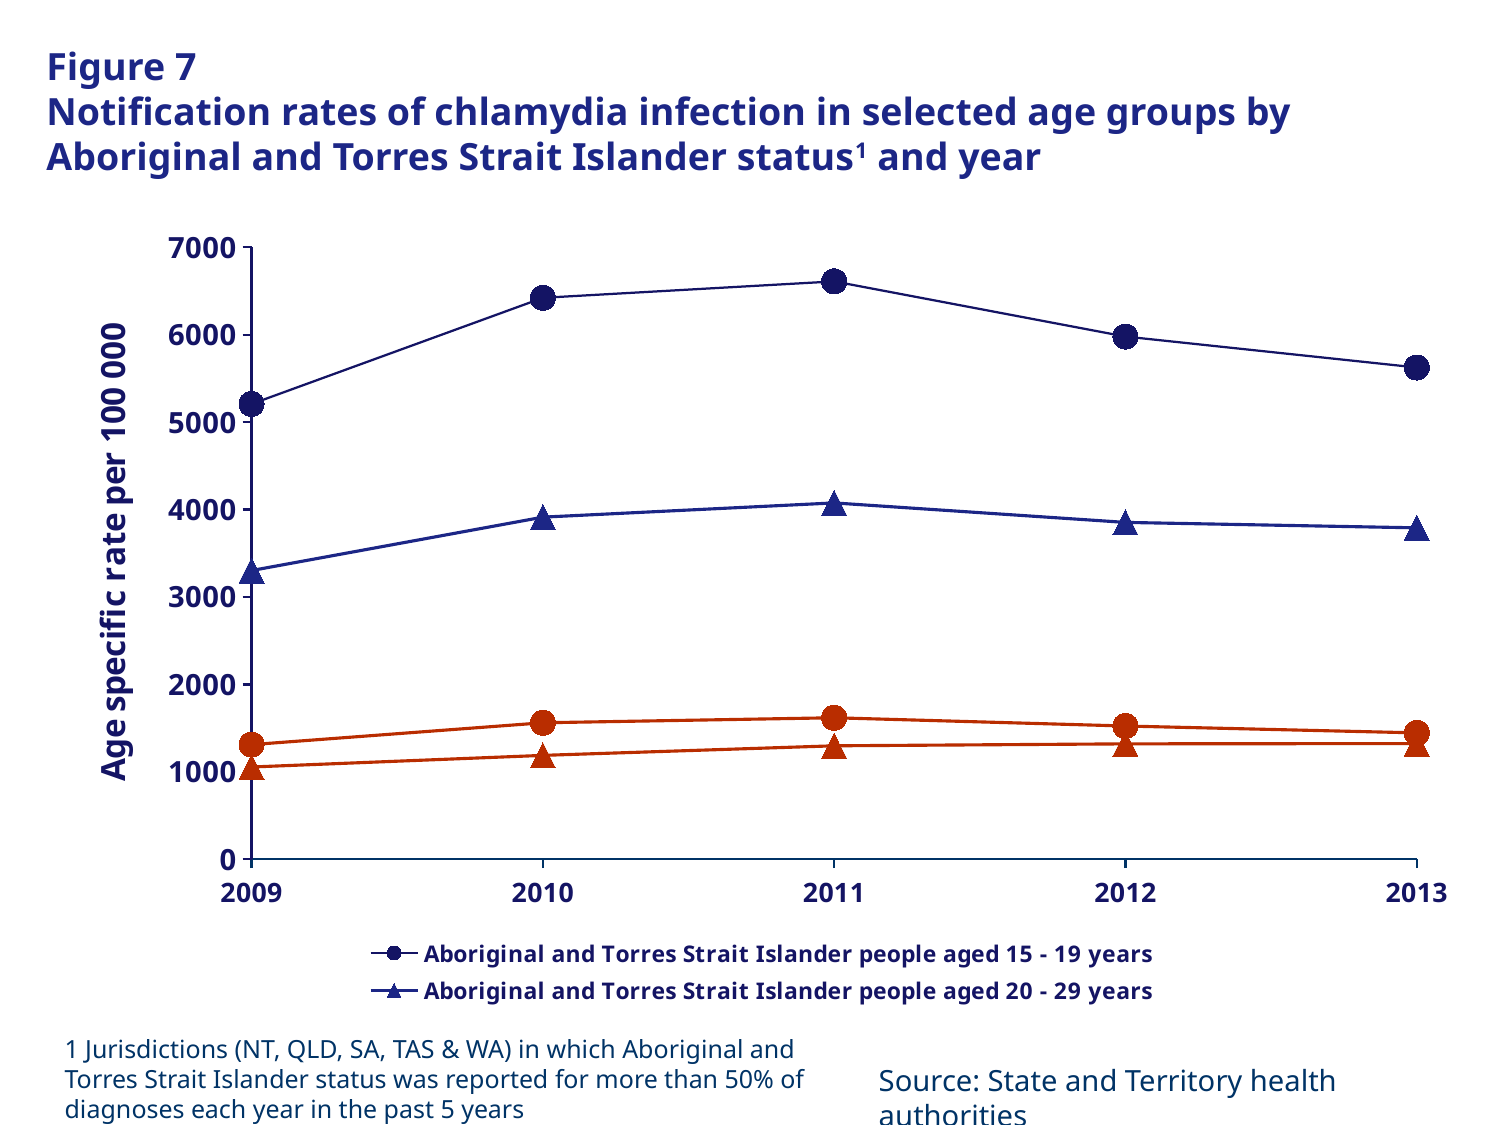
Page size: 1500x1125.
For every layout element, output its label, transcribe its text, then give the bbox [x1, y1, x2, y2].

title Figure 7 Notification rates of chlamydia infection in selected age groups by Aboriginal and Torres Strait Islander status1 and year [31, 34, 1428, 161]
chart [74, 221, 1459, 1109]
text_box 1 Jurisdictions (NT, QLD, SA, TAS & WA) in which Aboriginal and Torres Strait Islander status was reported for more than 50% of diagnoses each year in the past 5 years [49, 1026, 879, 1125]
text_box Source: State and Territory health authorities [879, 1054, 1474, 1125]
